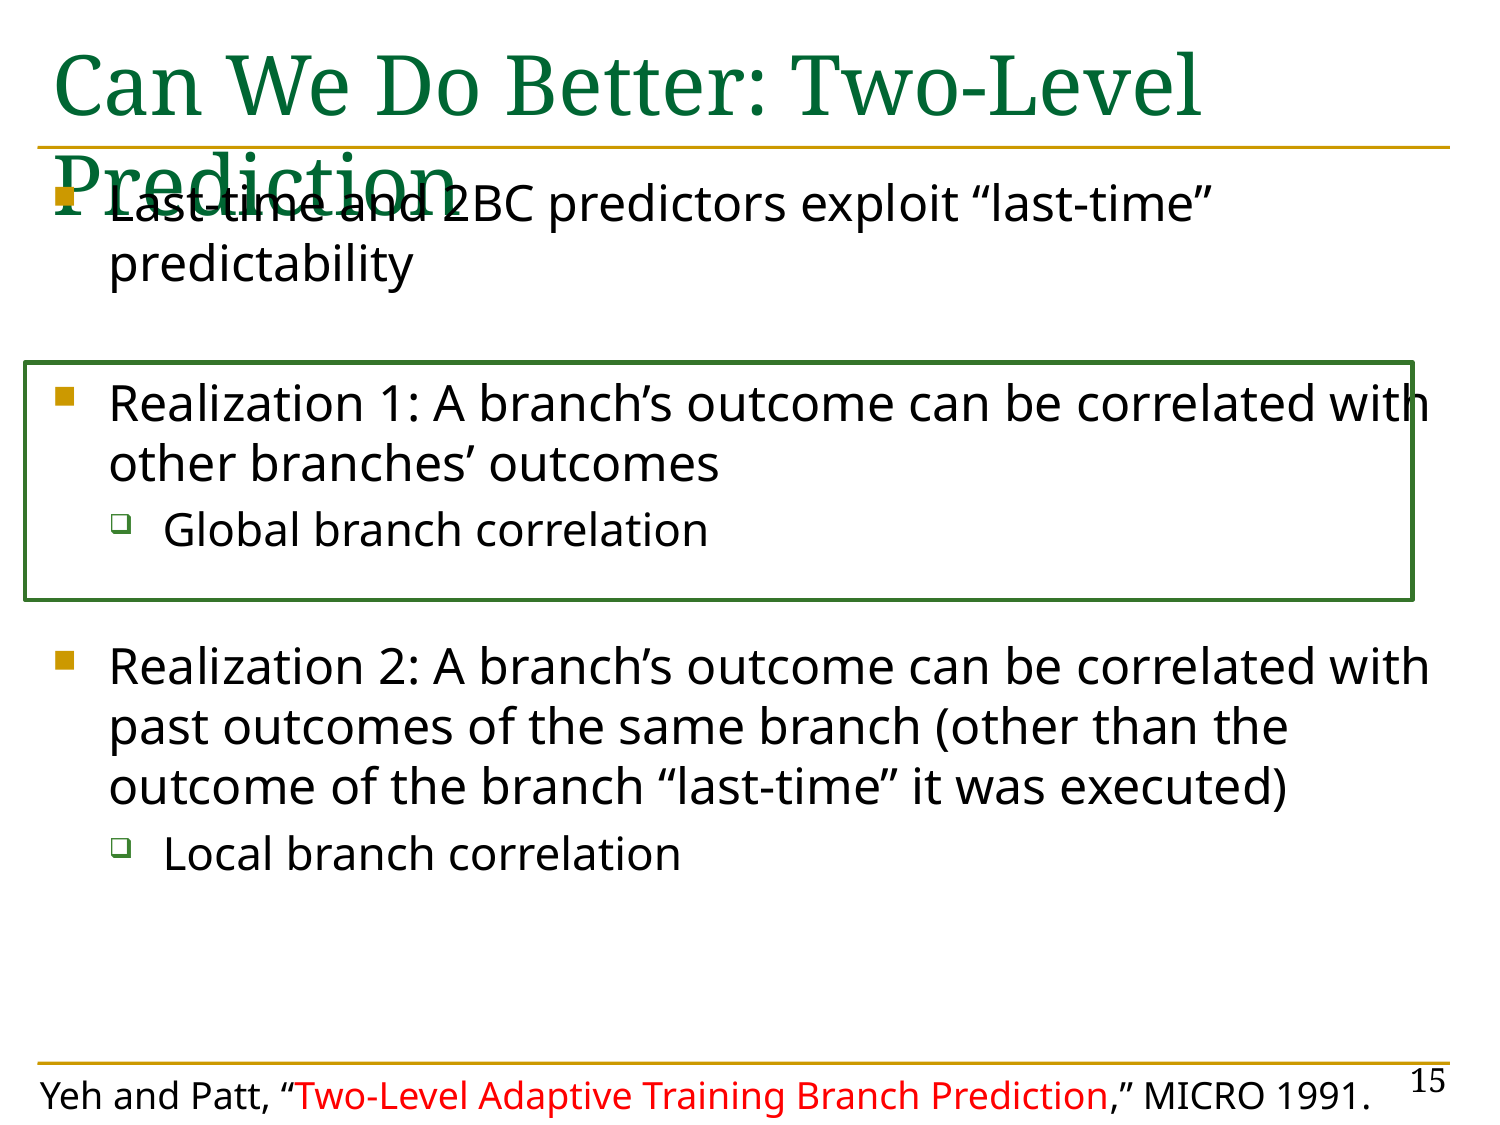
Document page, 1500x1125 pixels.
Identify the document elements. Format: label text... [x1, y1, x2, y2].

text_box Yeh and Patt, “Two-Level Adaptive Training Branch Prediction,” MICRO 1991. [24, 1064, 1400, 1124]
text_box [23, 360, 1415, 602]
title Can We Do Better: Two-Level Prediction [37, 24, 1450, 163]
slide_number 15 [1111, 1036, 1462, 1112]
list Last-time and 2BC predictors exploit “last-time” predictability Realization 1: A branch’s outcome can be correlated with other branches’ outcomes Global branch correlation Realization 2: A branch’s outcome can be correlated with past outcomes of the same branch (other than the outcome of the branch “last-time” it was executed) Local branch correlation [37, 163, 1450, 1016]
